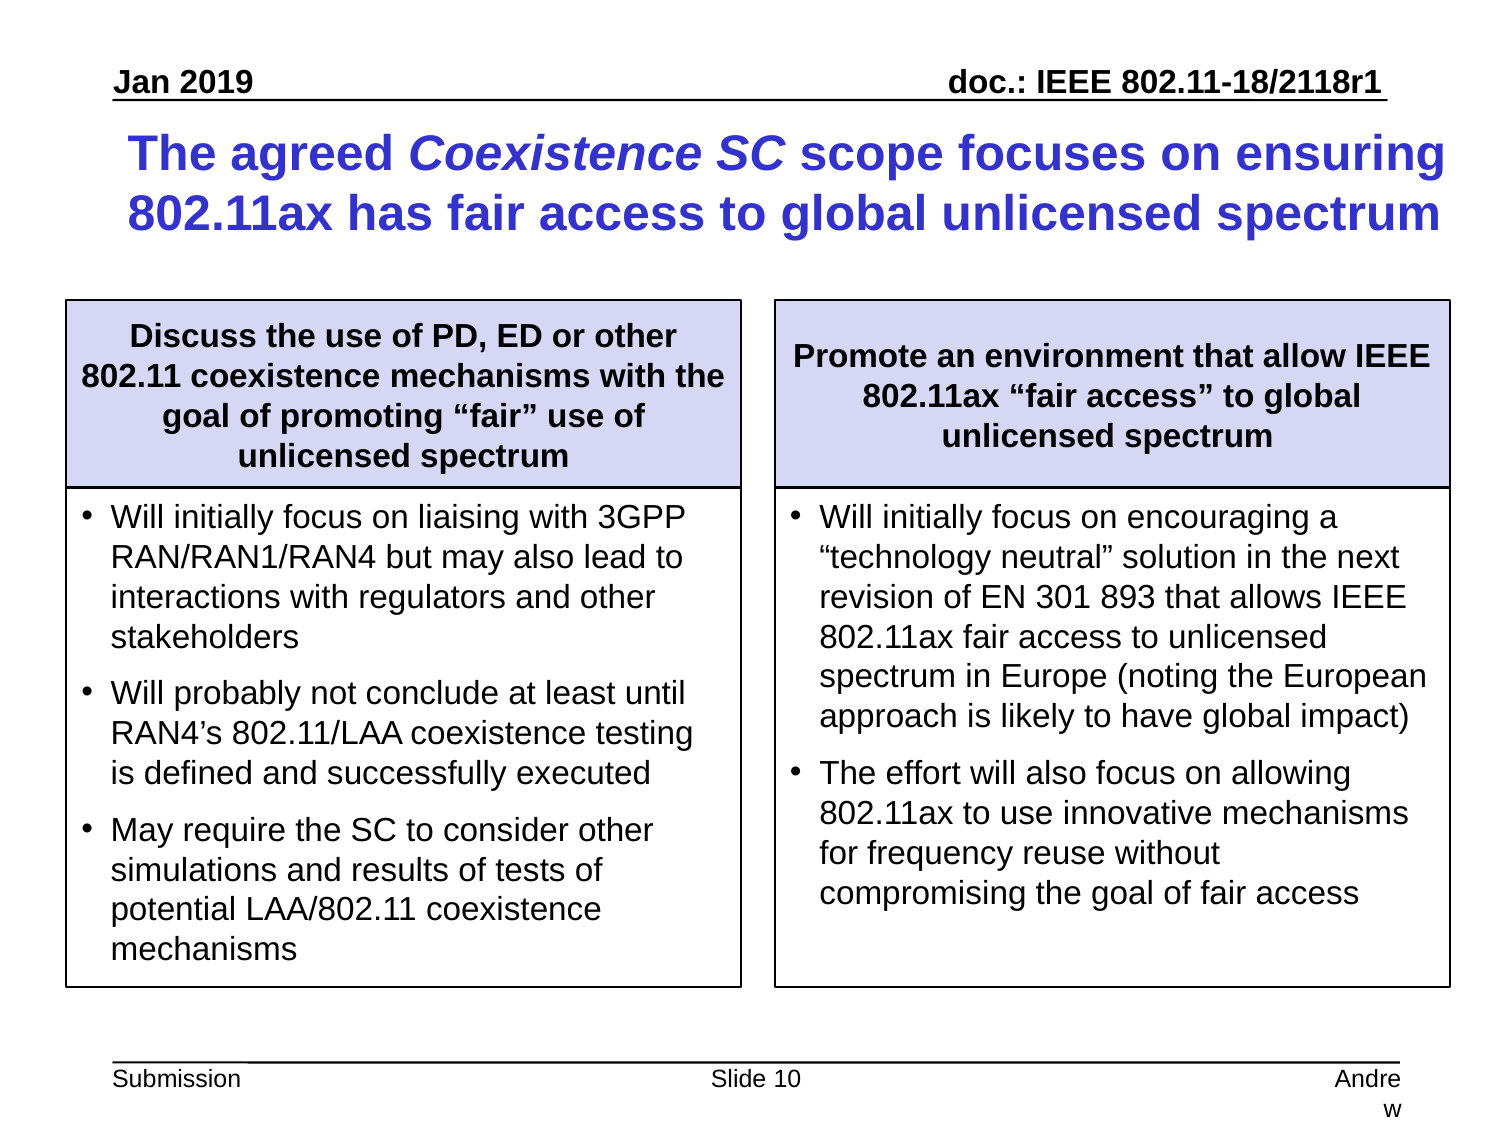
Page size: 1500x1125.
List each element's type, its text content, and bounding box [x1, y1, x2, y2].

title The agreed Coexistence SC scope focuses on ensuring 802.11ax has fair access to global unlicensed spectrum [112, 112, 1500, 288]
slide_number Slide 10 [709, 1061, 803, 1093]
text_box Will initially focus on encouraging a “technology neutral” solution in the next revision of EN 301 893 that allows IEEE 802.11ax fair access to unlicensed spectrum in Europe (noting the European approach is likely to have global impact) The effort will also focus on allowing 802.11ax to use innovative mechanisms for frequency reuse without compromising the goal of fair access [774, 487, 1450, 988]
text_box Discuss the use of PD, ED or other 802.11 coexistence mechanisms with the goal of promoting “fair” use of unlicensed spectrum [66, 299, 742, 487]
text_box Promote an environment that allow IEEE 802.11ax “fair access” to global unlicensed spectrum [774, 299, 1450, 487]
text_box Will initially focus on liaising with 3GPP RAN/RAN1/RAN4 but may also lead to interactions with regulators and other stakeholders Will probably not conclude at least until RAN4’s 802.11/LAA coexistence testing is defined and successfully executed May require the SC to consider other simulations and results of tests of potential LAA/802.11 coexistence mechanisms [66, 487, 742, 988]
footer Andrew Myles, Cisco [1320, 1061, 1402, 1093]
